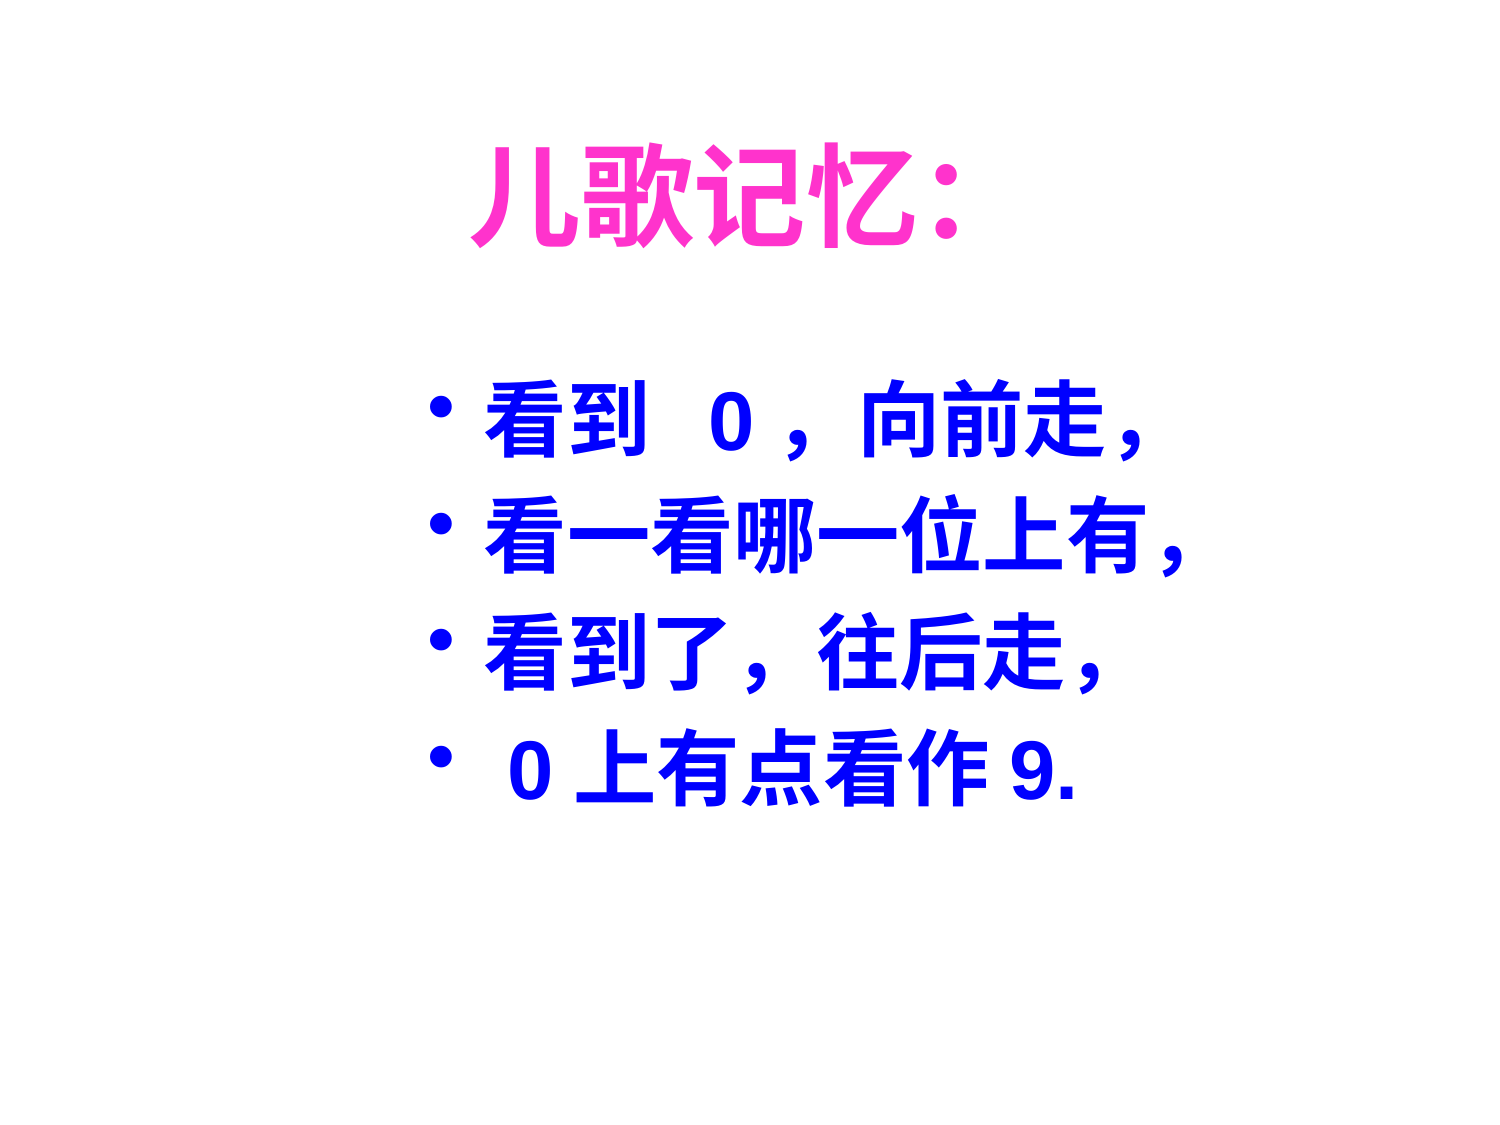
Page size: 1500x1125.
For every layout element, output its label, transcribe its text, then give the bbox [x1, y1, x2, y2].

list 看到 0，向前走， 看一看哪一位上有， 看到了，往后走， 0上有点看作9. [412, 262, 1500, 1006]
title 儿歌记忆： [74, 99, 1426, 288]
